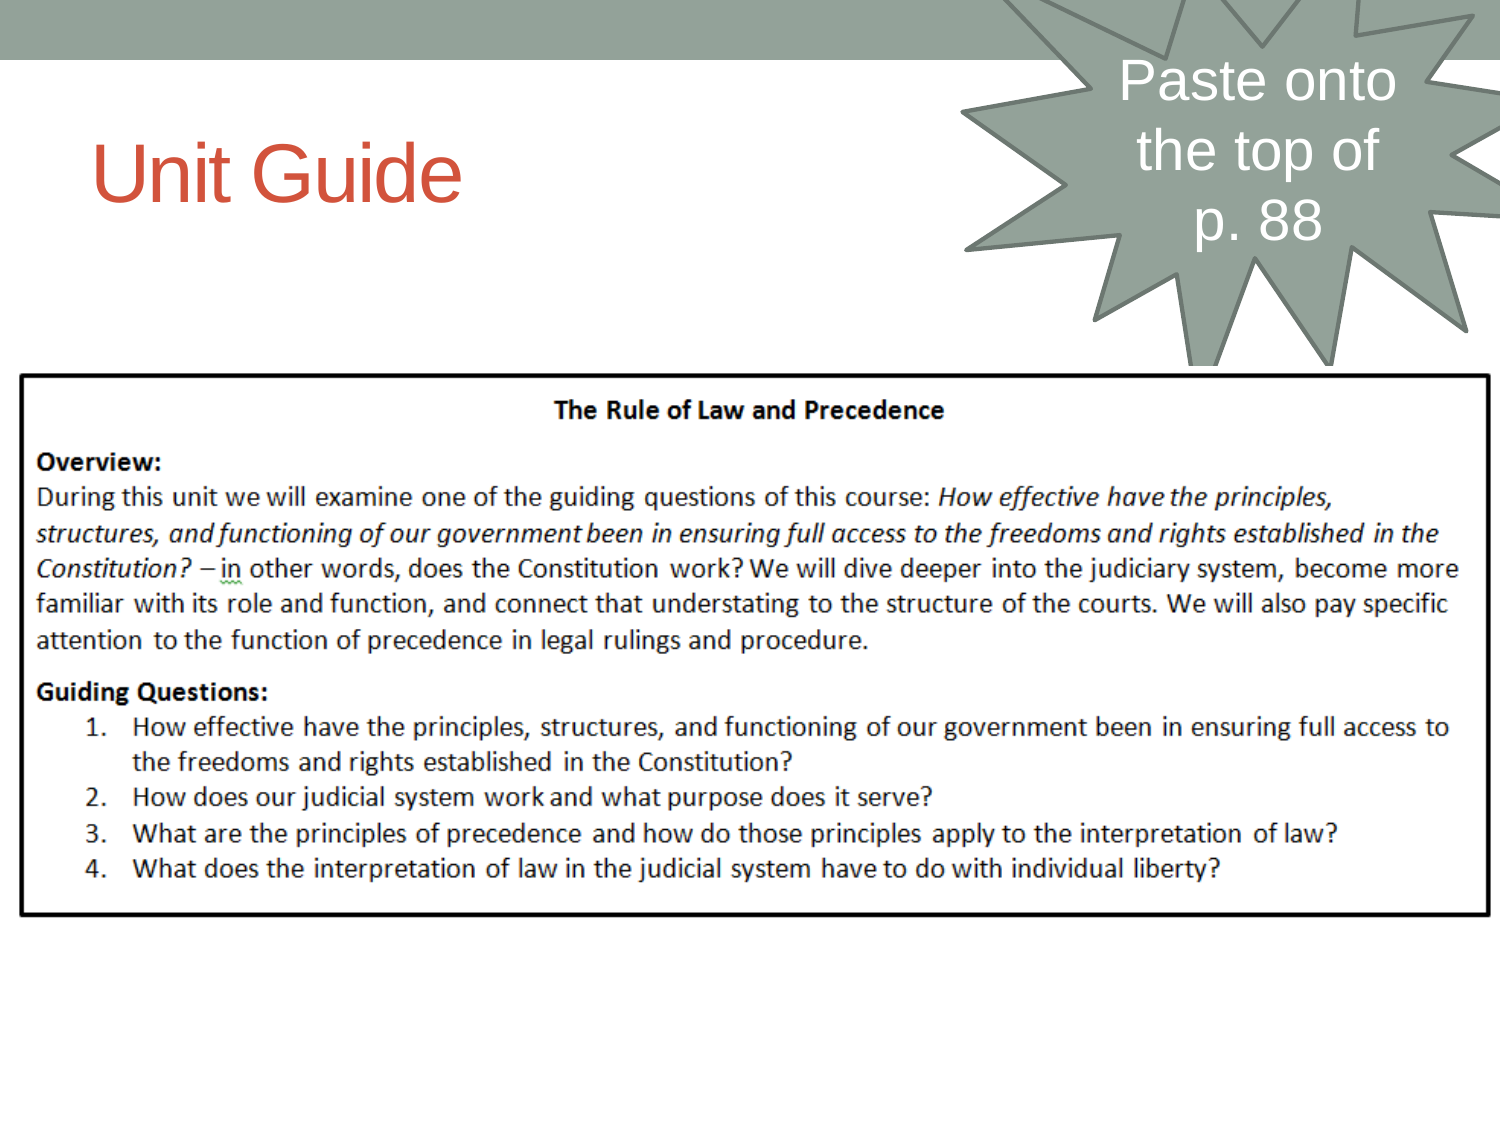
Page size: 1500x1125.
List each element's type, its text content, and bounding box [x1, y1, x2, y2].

title Unit Guide [1000, 238, 1116, 250]
title Unit Guide [75, 87, 1082, 250]
picture [12, 365, 1500, 926]
text_box Paste onto the top of p. 88 [960, 0, 1500, 363]
